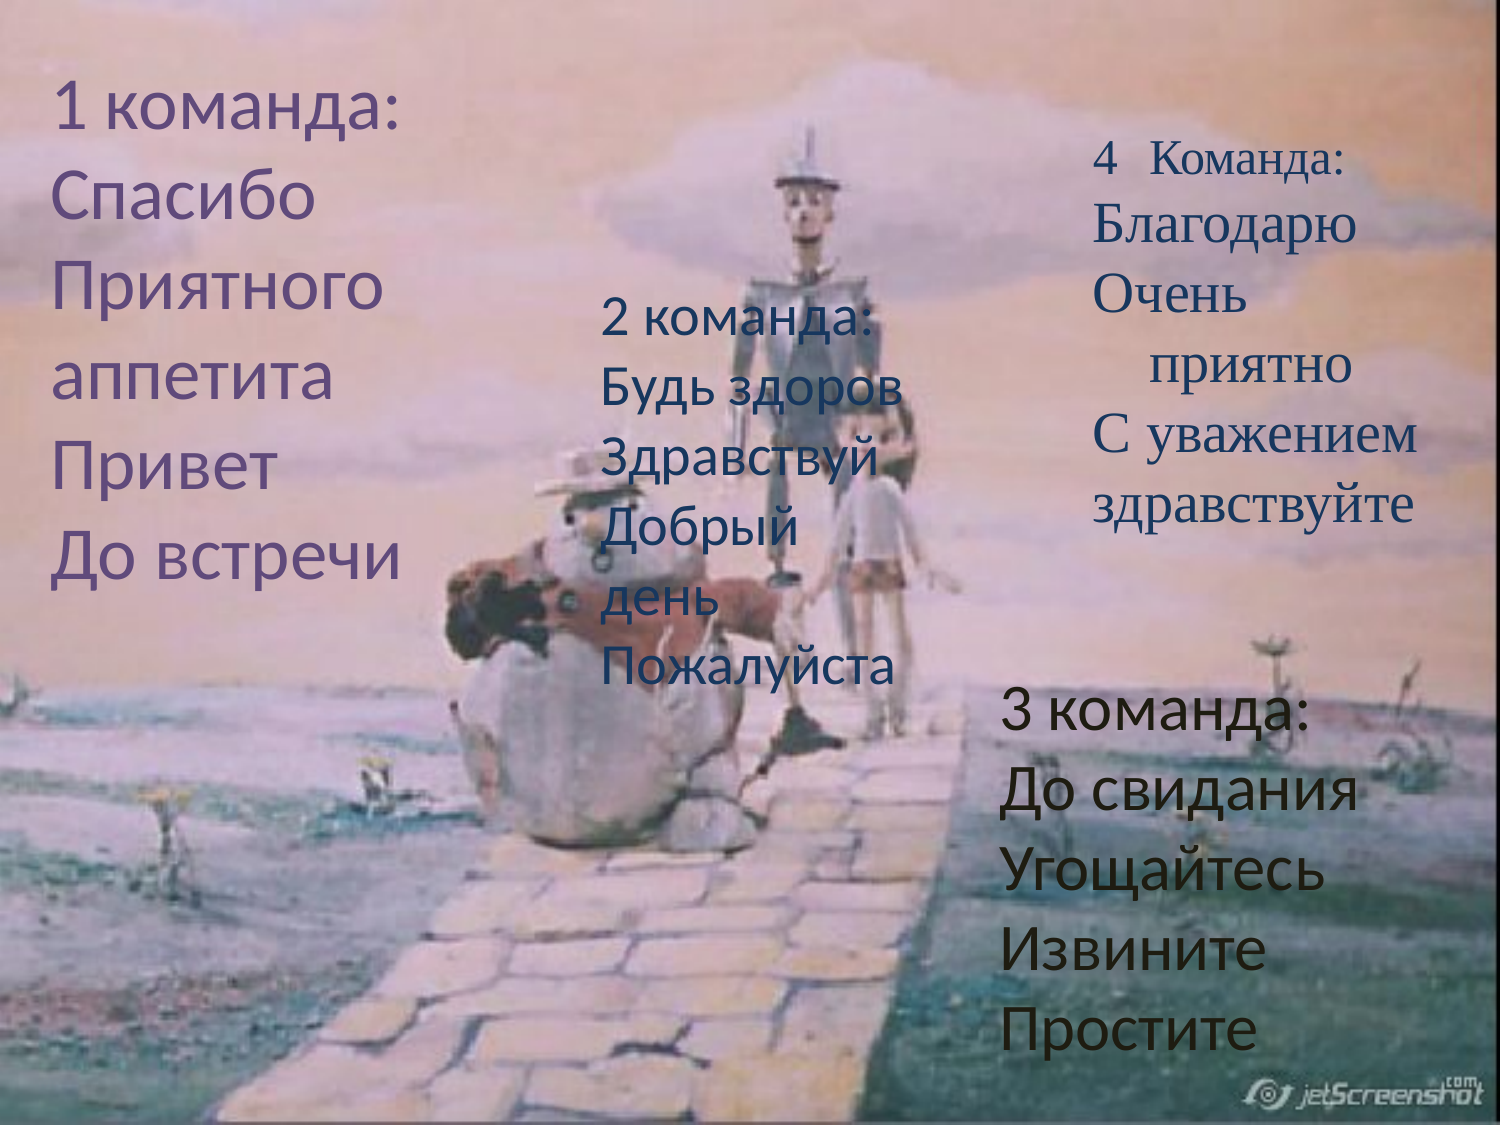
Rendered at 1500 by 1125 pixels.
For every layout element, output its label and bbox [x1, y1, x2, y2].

list [0, 0, 1500, 1125]
